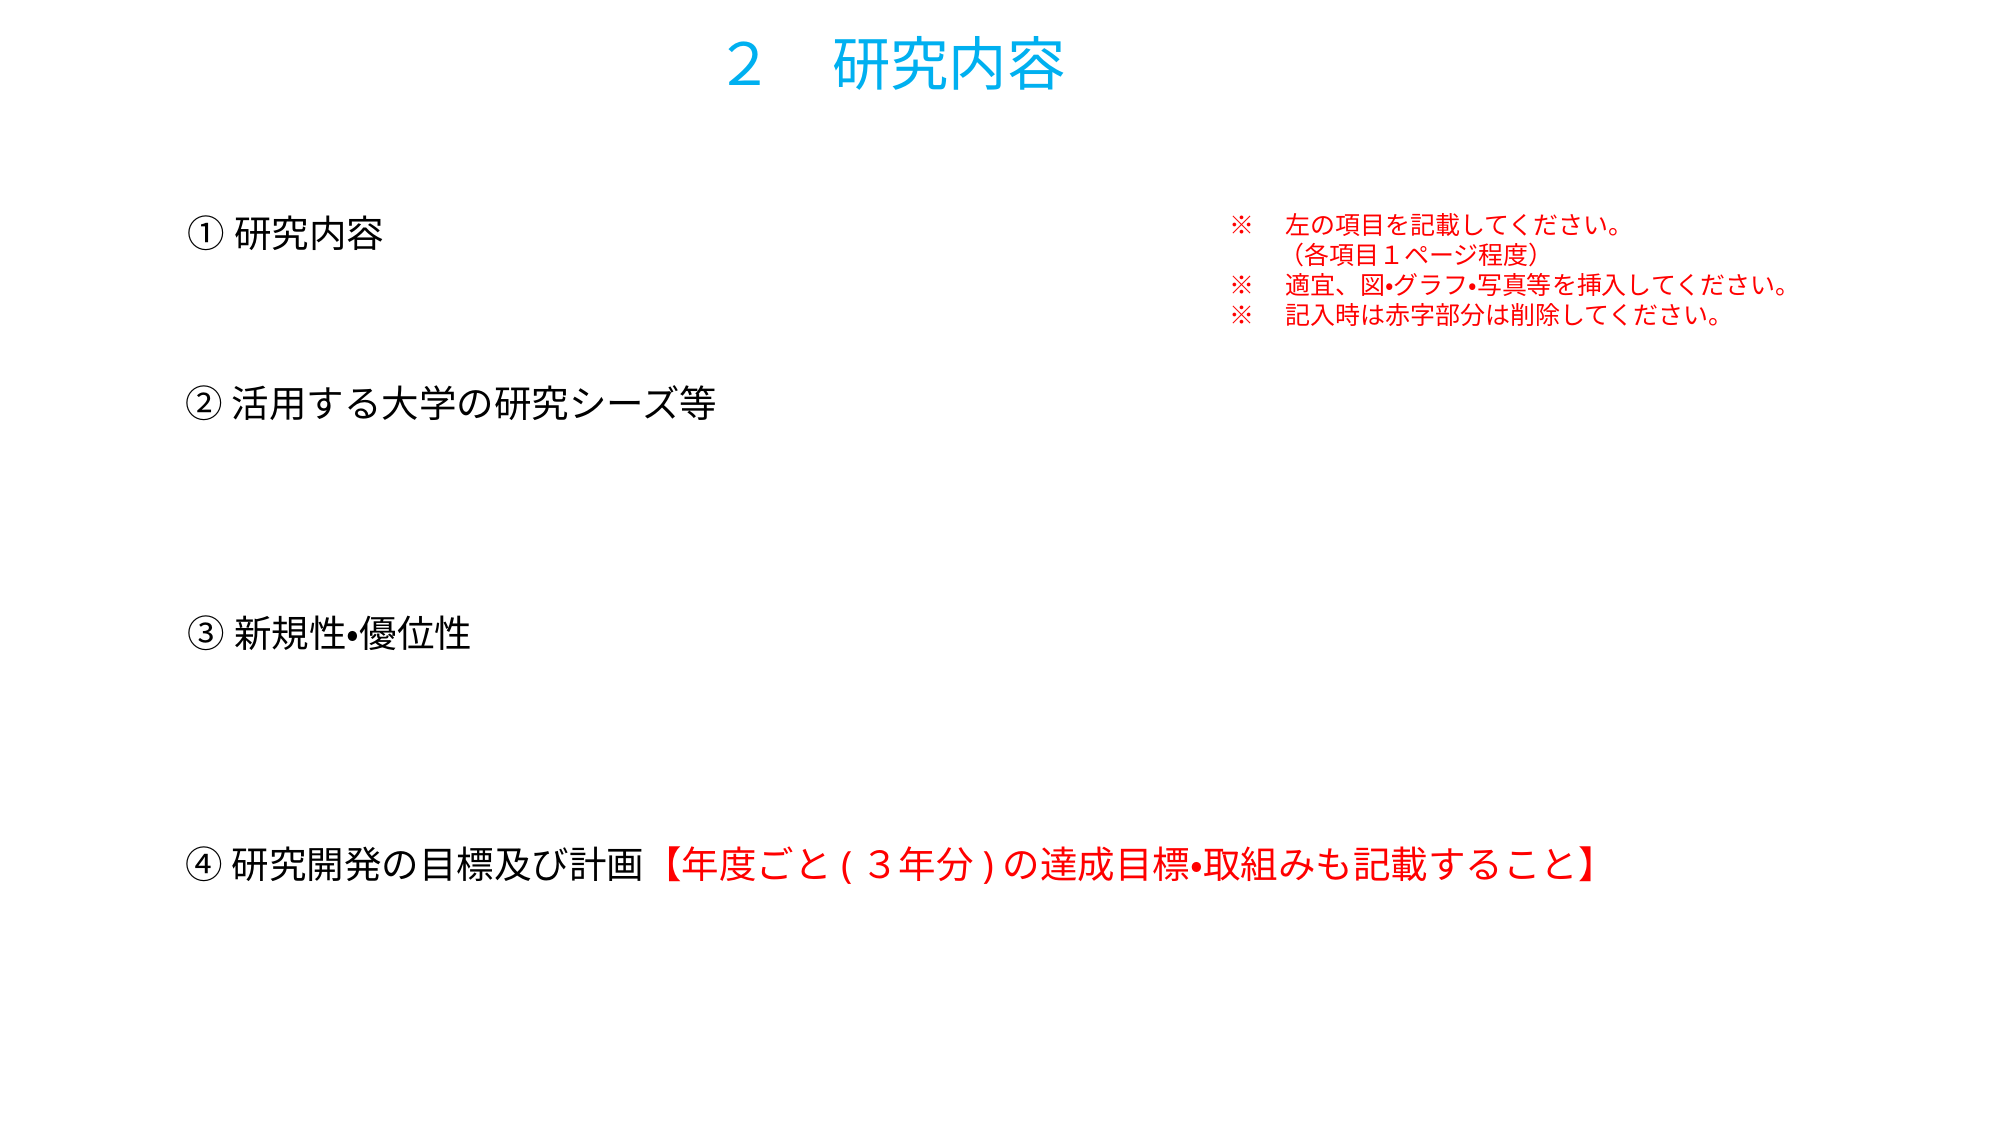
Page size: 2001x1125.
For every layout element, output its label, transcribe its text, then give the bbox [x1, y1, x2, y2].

text_box ※ 左の項目を記載してください。 （各項目１ページ程度） ※ 適宜、図・グラフ・写真等を挿入してください。 ※ 記入時は赤字部分は削除してください。 [1214, 202, 1850, 367]
text_box ②活用する大学の研究シーズ等 [170, 372, 921, 433]
text_box ④研究開発の目標及び計画【年度ごと(３年分)の達成目標・取組みも記載すること】 [170, 833, 1736, 893]
text_box ③新規性・優位性 [173, 602, 924, 663]
text_box ①研究内容 [173, 202, 924, 263]
text_box ２ 研究内容 [340, 16, 1441, 107]
